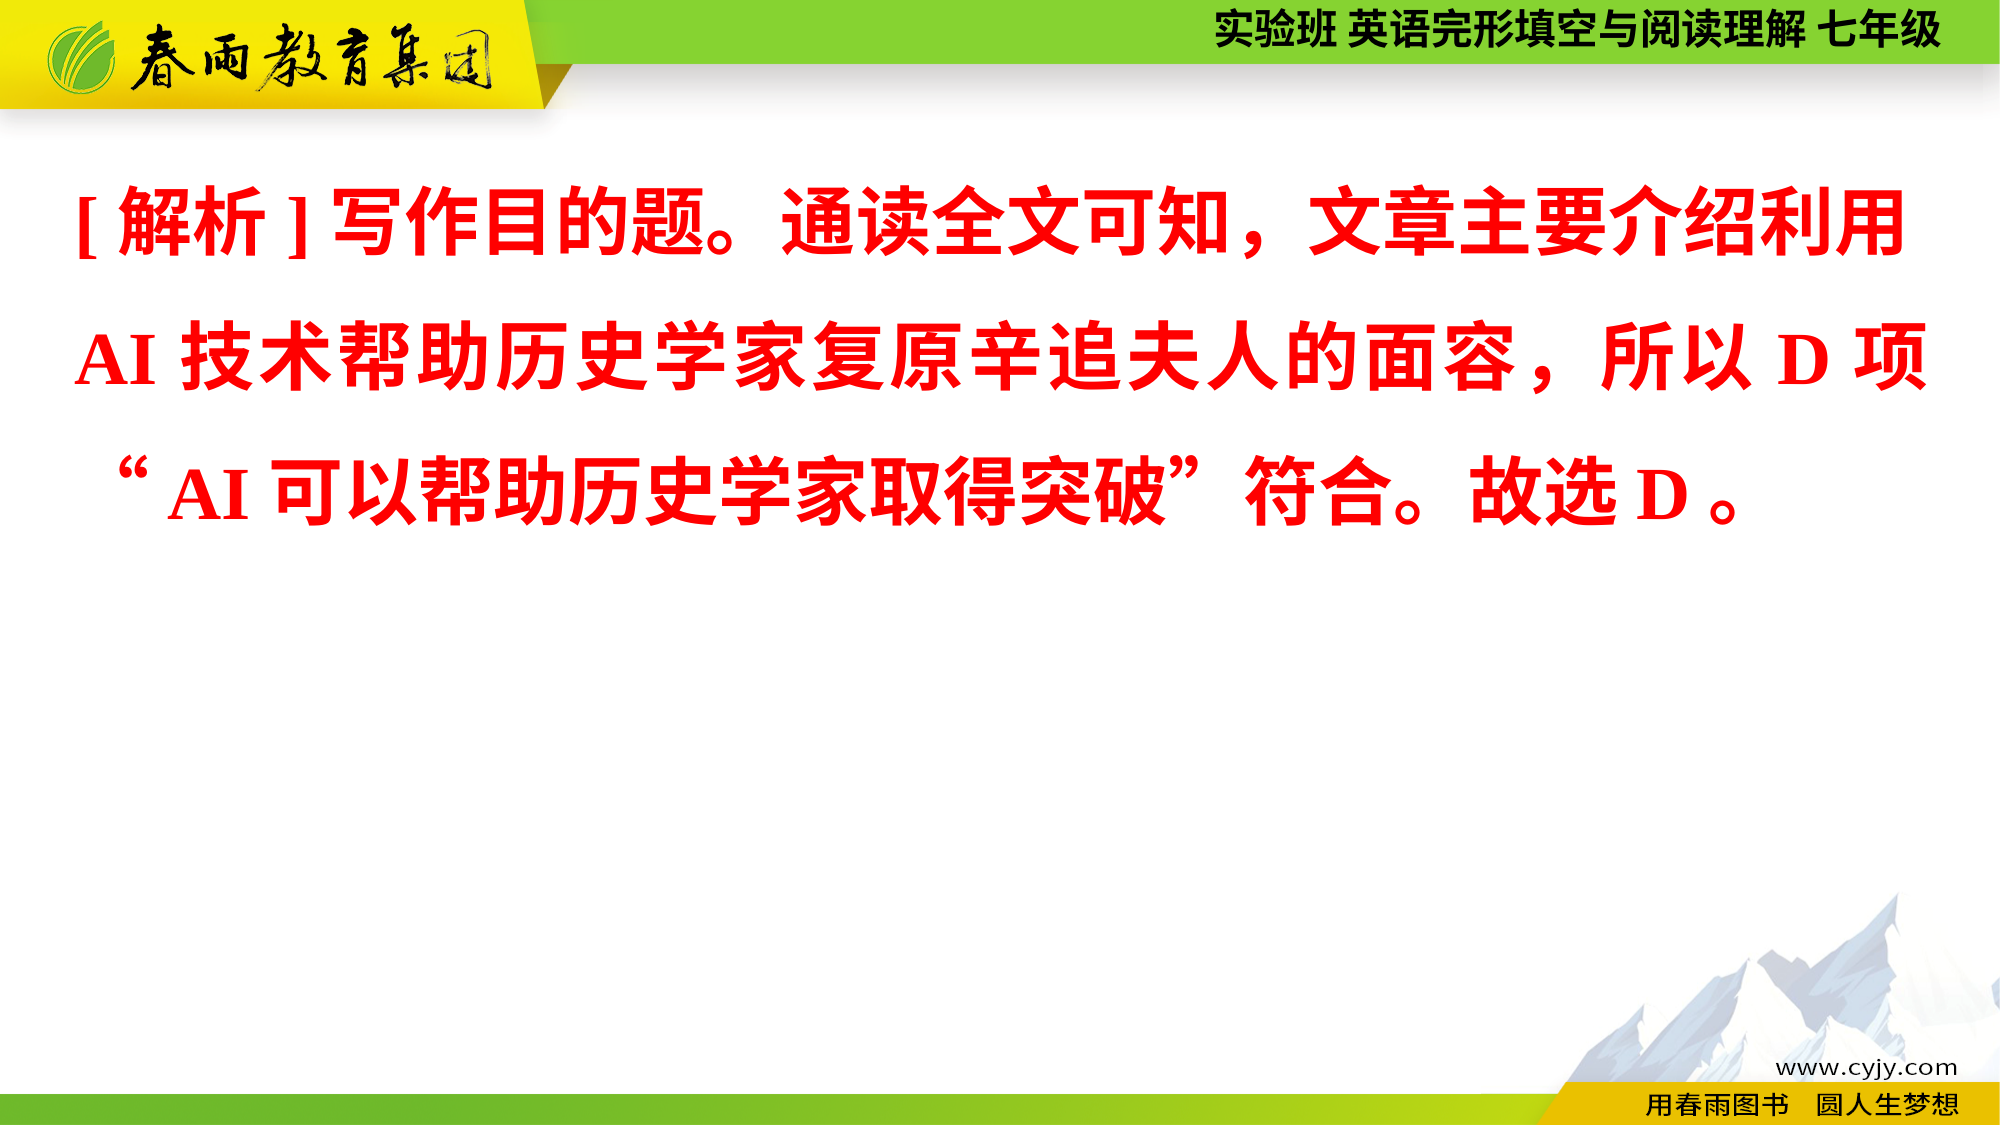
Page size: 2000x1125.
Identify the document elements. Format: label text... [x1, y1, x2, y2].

picture [0, 0, 2000, 1125]
list [解析]写作目的题。通读全文可知，文章主要介绍利用AI技术帮助历史学家复原辛追夫人的面容，所以D项“AI可以帮助历史学家取得突破”符合。故选D。 [59, 122, 1944, 530]
